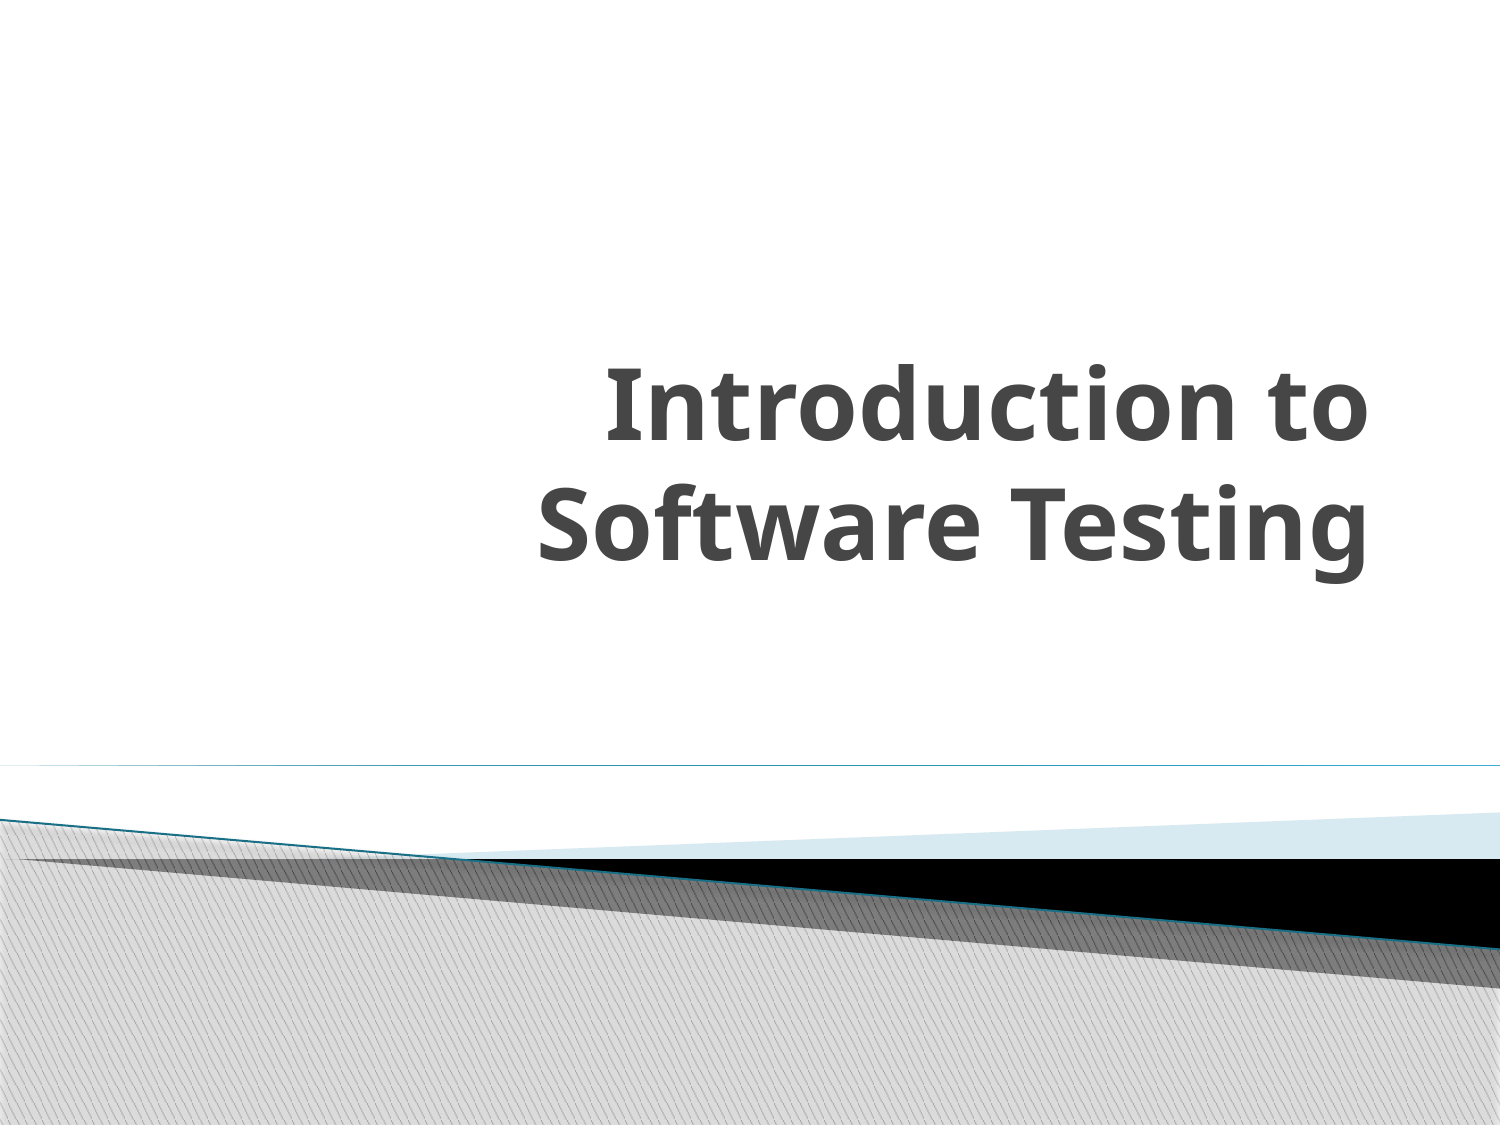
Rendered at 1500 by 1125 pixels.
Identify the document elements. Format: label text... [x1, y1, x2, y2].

picture [5, 859, 1500, 989]
title Introduction to Software Testing [112, 287, 1388, 588]
